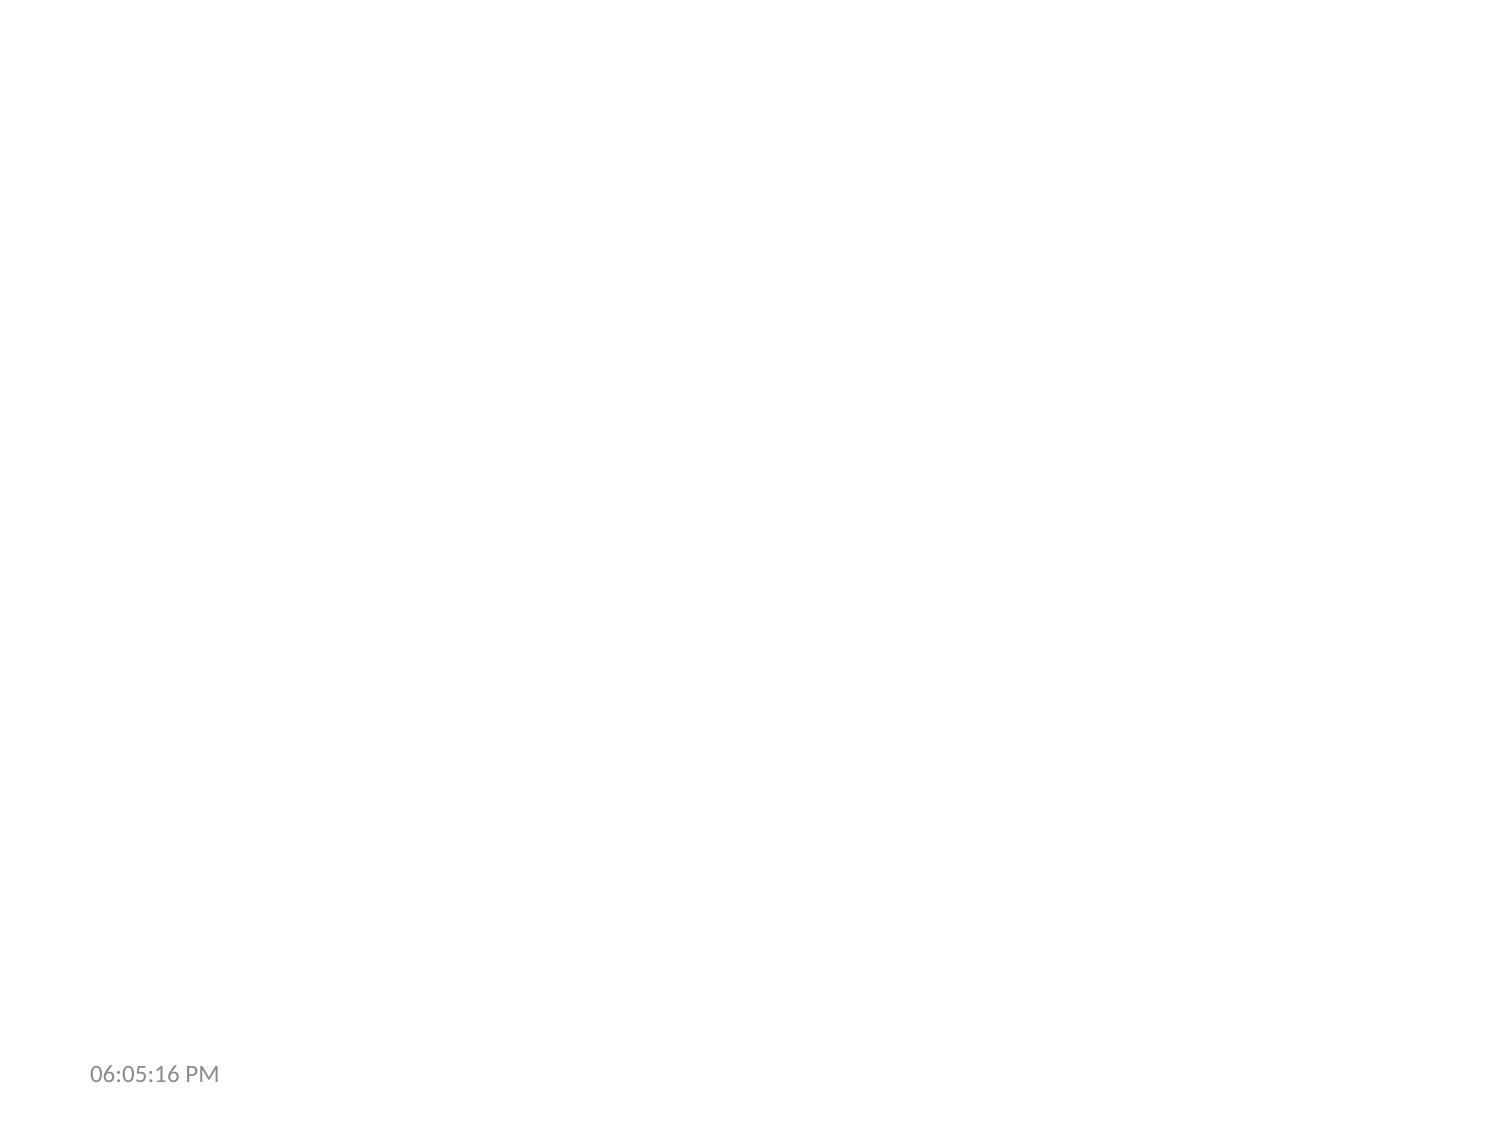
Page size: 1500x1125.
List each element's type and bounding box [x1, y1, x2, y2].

slide_number [75, 1042, 425, 1103]
